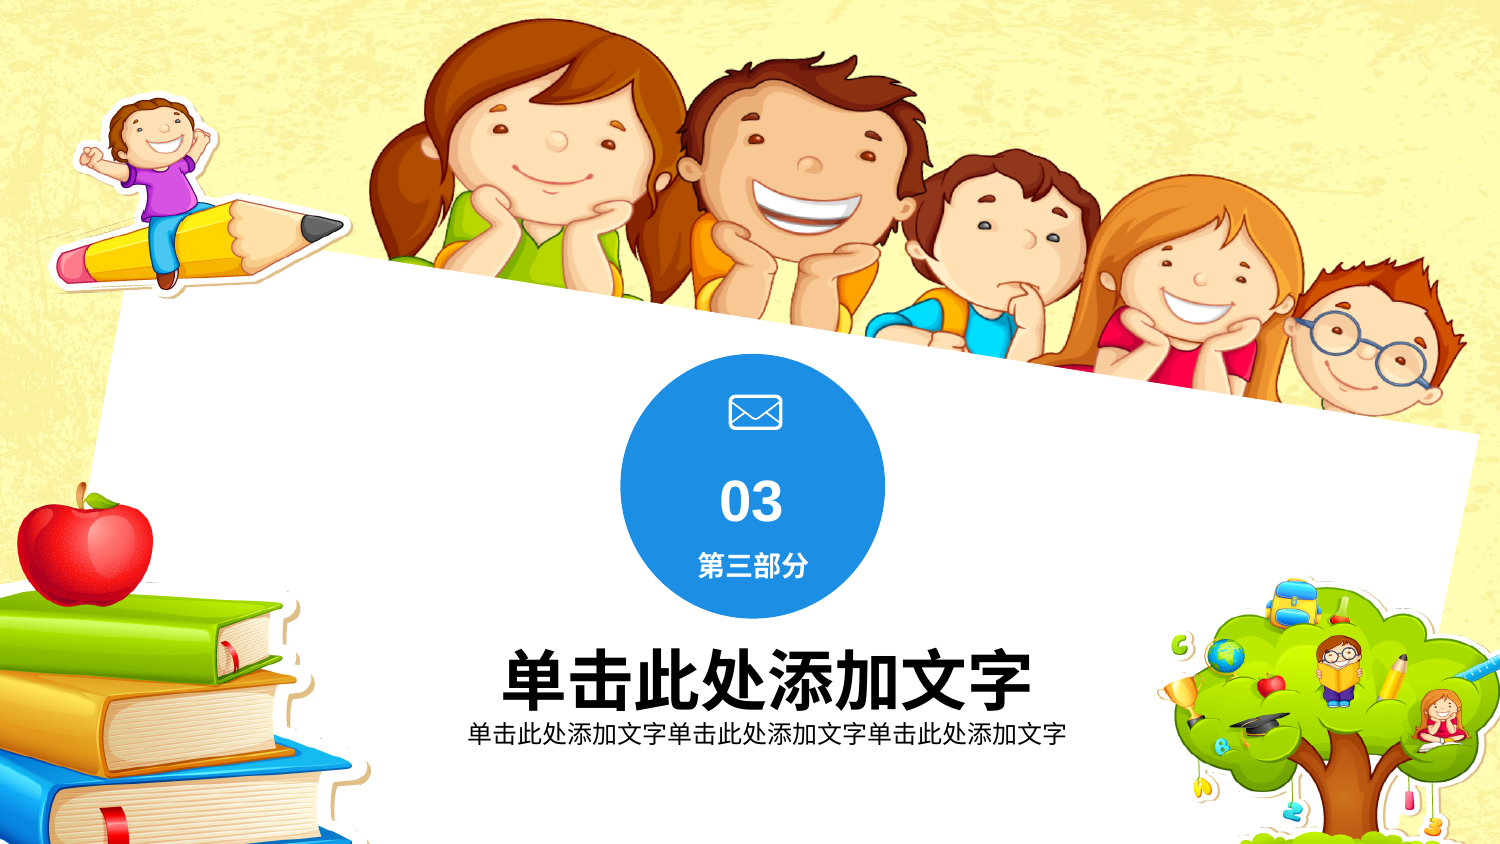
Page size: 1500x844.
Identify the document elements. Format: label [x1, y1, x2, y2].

text_box [0, 0, 1500, 844]
text_box [620, 353, 886, 619]
